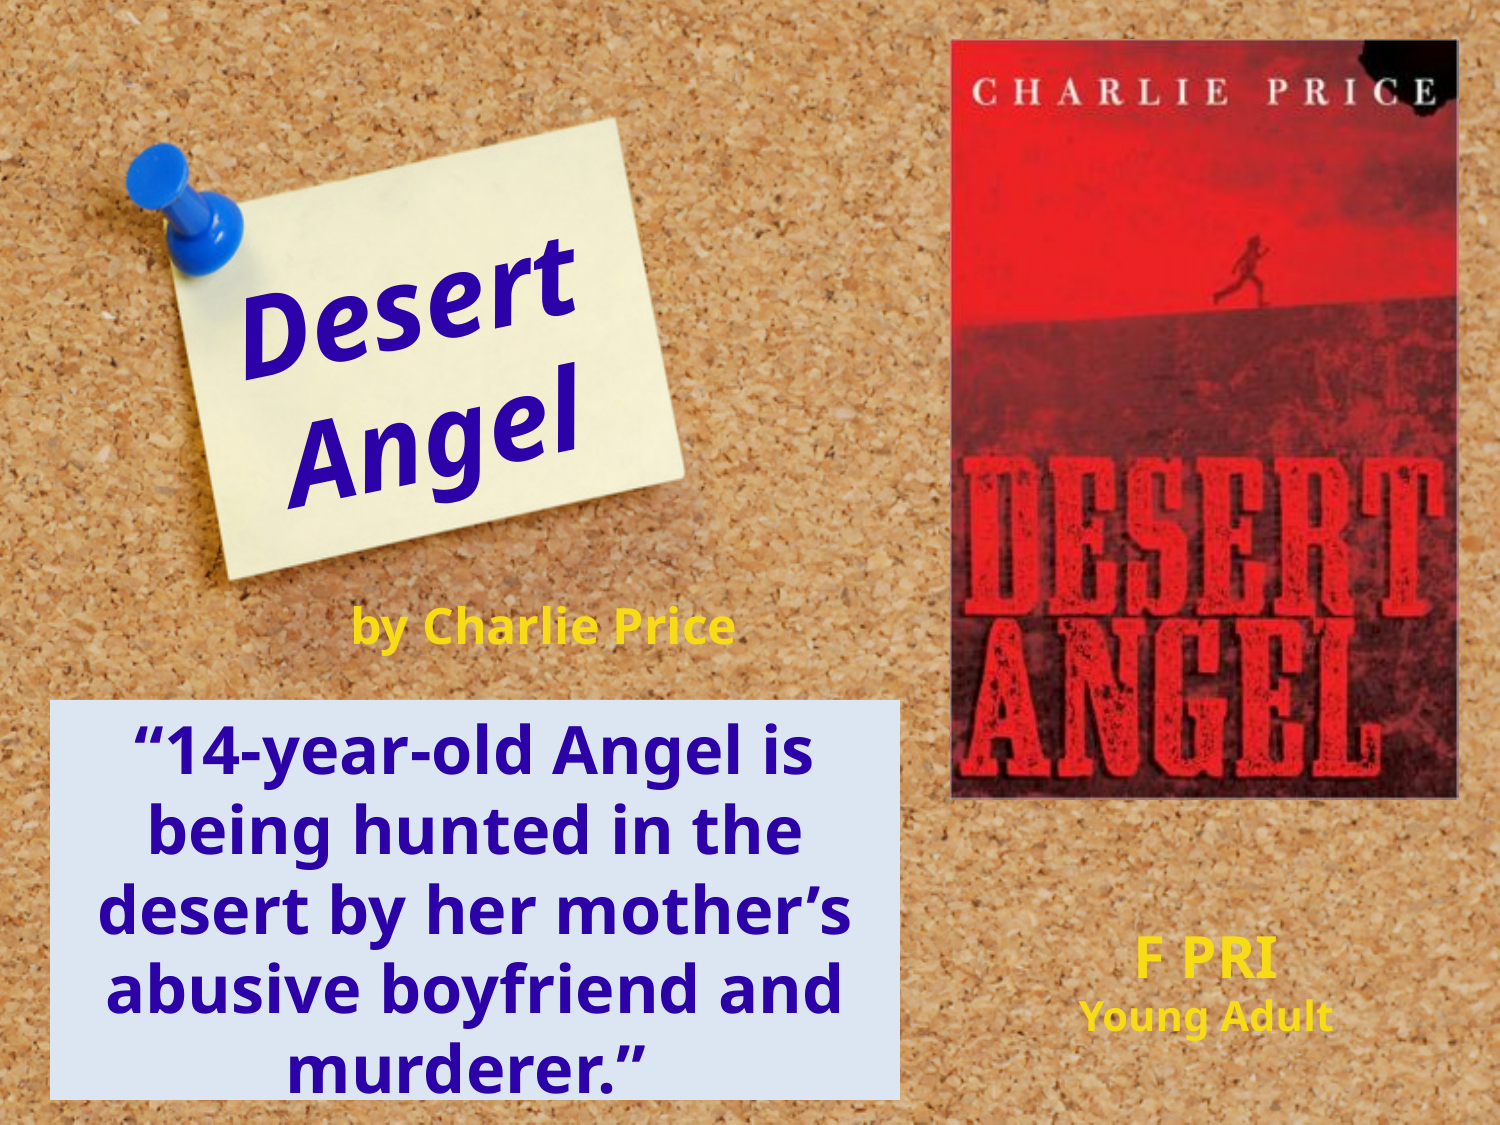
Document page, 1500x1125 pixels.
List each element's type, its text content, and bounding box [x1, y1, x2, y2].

list “14-year-old Angel is being hunted in the desert by her mother’s abusive boyfriend and murderer.” [50, 699, 900, 1100]
title Desert Angel [162, 174, 676, 561]
text_box F PRI Young Adult [1037, 912, 1375, 1048]
text_box by Charlie Price [150, 587, 938, 663]
picture [0, 0, 1500, 1125]
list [950, 39, 1460, 801]
